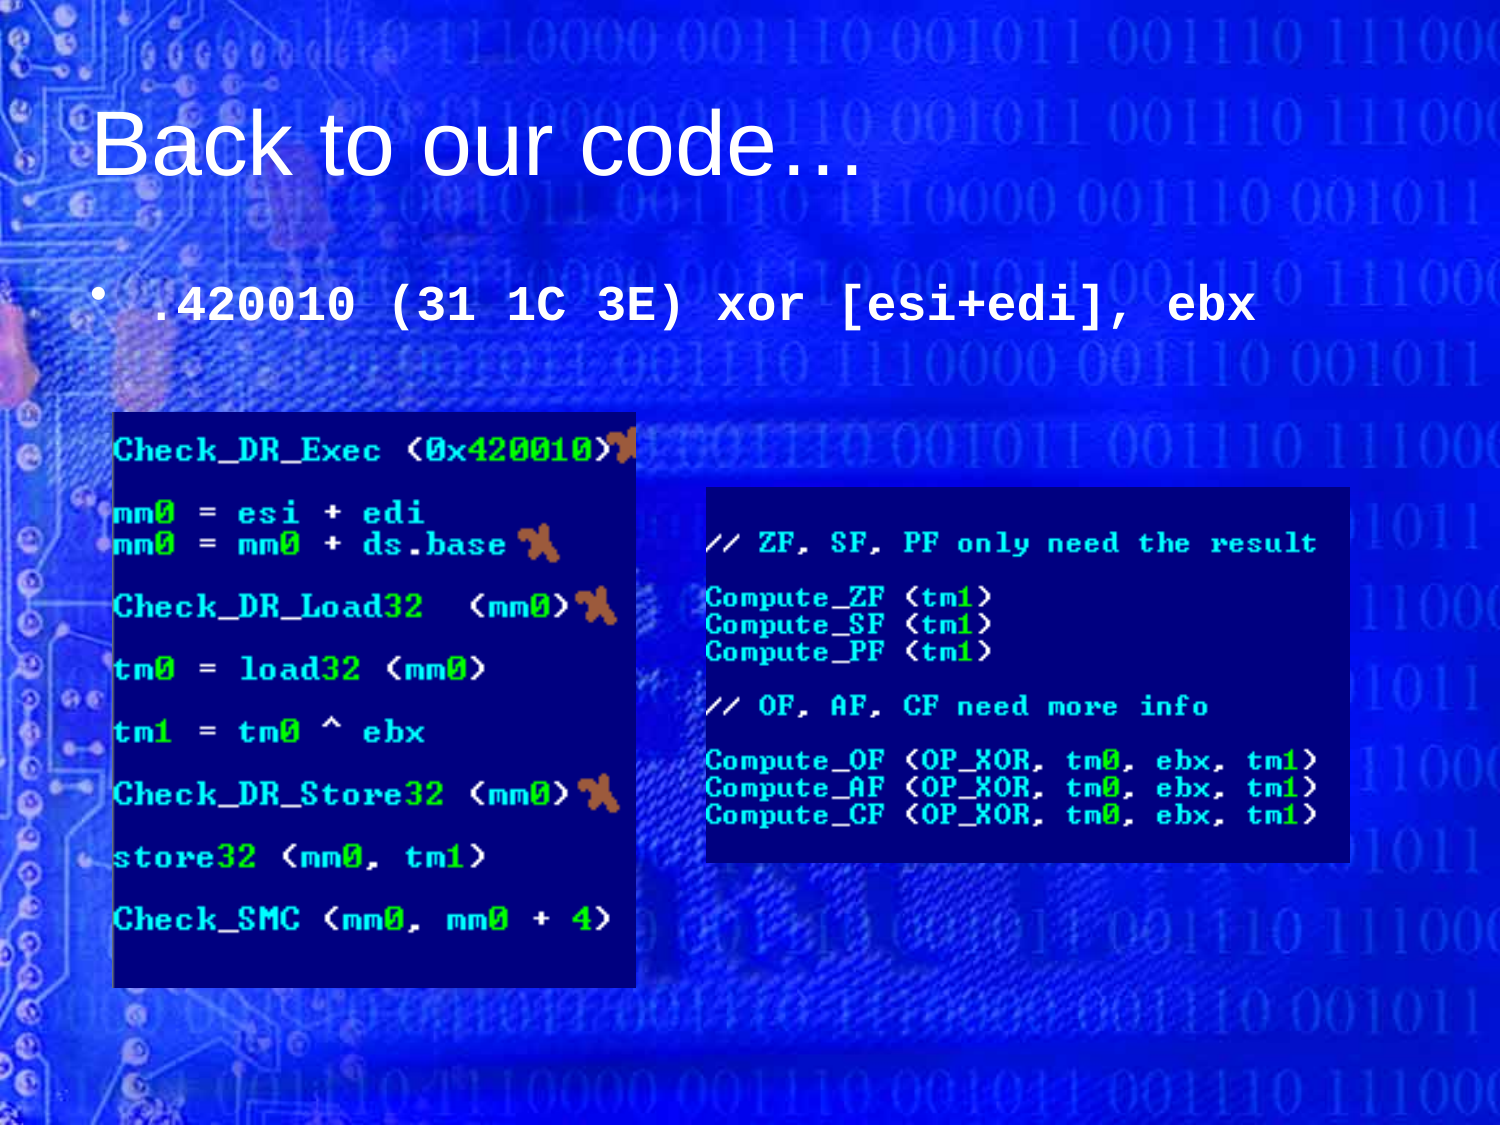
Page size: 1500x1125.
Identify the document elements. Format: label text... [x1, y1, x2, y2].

title Back to our code… [74, 44, 1426, 233]
picture [0, 0, 1500, 1125]
list .420010 (31 1C 3E) xor [esi+edi], ebx [74, 262, 1426, 1006]
